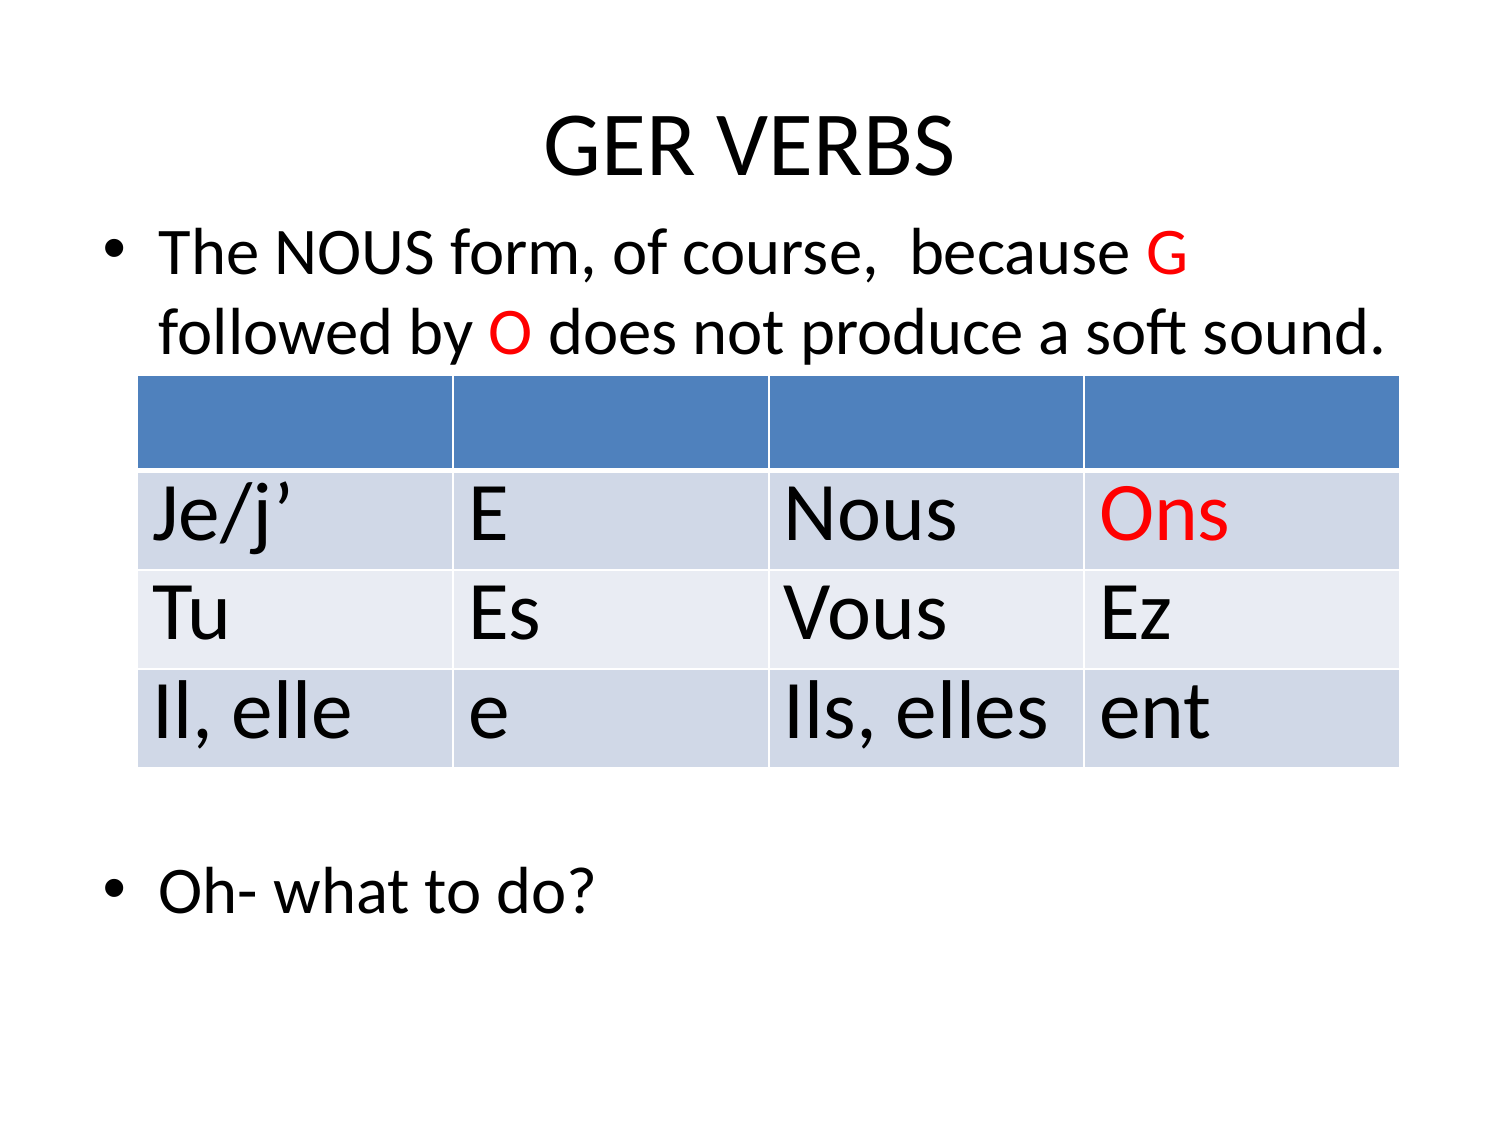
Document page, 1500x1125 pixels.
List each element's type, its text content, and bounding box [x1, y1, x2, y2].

list The NOUS form, of course, because G followed by O does not produce a soft sound. Oh- what to do? [87, 200, 1438, 1000]
table_cell Ons [1085, 473, 1399, 569]
table_cell Il, elle [138, 670, 452, 767]
title GER VERBS [75, 45, 1425, 233]
table_cell Ils, elles [770, 670, 1083, 767]
table_header [138, 376, 452, 468]
table_header [454, 376, 768, 468]
table_cell Nous [770, 473, 1083, 569]
table_header [770, 376, 1083, 468]
table_cell Es [454, 571, 768, 668]
table_cell e [454, 670, 768, 767]
table_cell Je/j’ [138, 473, 452, 569]
table_cell Tu [138, 571, 452, 668]
table_cell E [454, 473, 768, 569]
table_cell ent [1085, 670, 1399, 767]
table_cell Vous [770, 571, 1083, 668]
table_header [1085, 376, 1399, 468]
table_cell Ez [1085, 571, 1399, 668]
